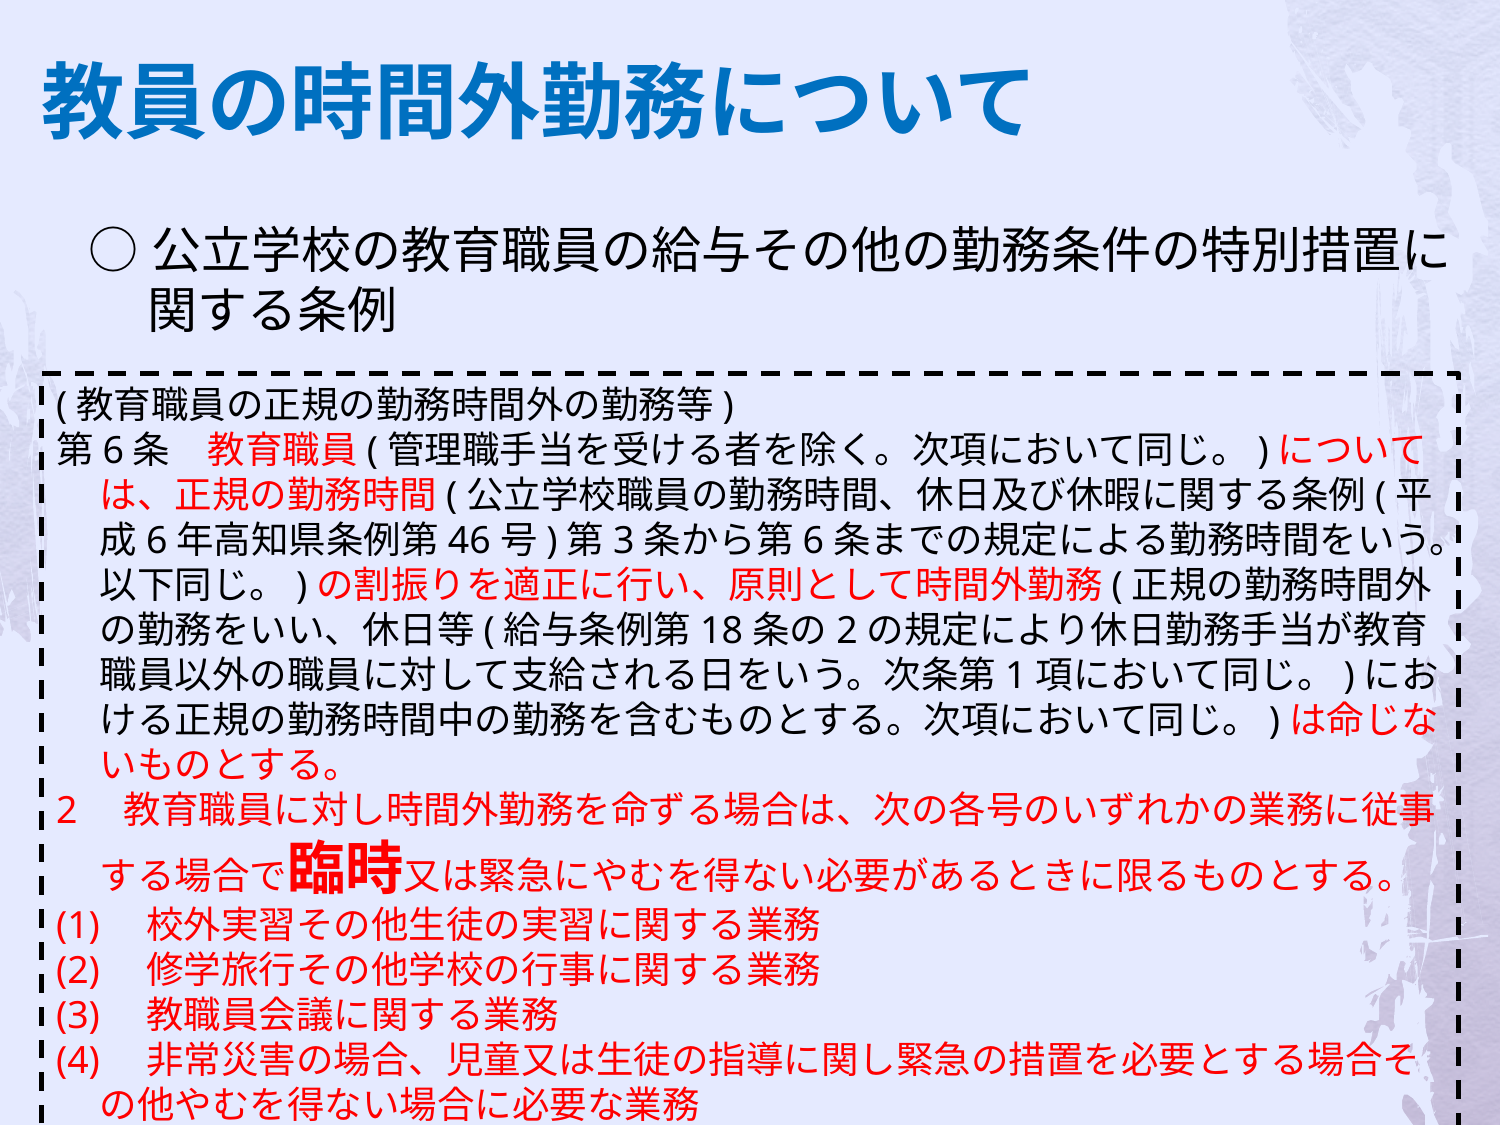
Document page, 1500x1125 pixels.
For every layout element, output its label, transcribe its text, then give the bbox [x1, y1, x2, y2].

text_box 教員の時間外勤務について [41, 45, 1392, 149]
text_box ○公立学校の教育職員の給与その他の勤務条件の特別措置に関する条例 [74, 210, 1480, 346]
text_box (教育職員の正規の勤務時間外の勤務等) 第6条 教育職員(管理職手当を受ける者を除く。次項において同じ。)については、正規の勤務時間(公立学校職員の勤務時間、休日及び休暇に関する条例(平成6年高知県条例第46号)第3条から第6条までの規定による勤務時間をいう。以下同じ。)の割振りを適正に行い、原則として時間外勤務(正規の勤務時間外の勤務をいい、休日等(給与条例第18条の2の規定により休日勤務手当が教育職員以外の職員に対して支給される日をいう。次条第1項において同じ。)における正規の勤務時間中の勤務を含むものとする。次項において同じ。)は命じないものとする。 2 教育職員に対し時間外勤務を命ずる場合は、次の各号のいずれかの業務に従事する場合で臨時又は緊急にやむを得ない必要があるときに限るものとする。 (1) 校外実習その他生徒の実習に関する業務 (2) 修学旅行その他学校の行事に関する業務 (3) 教職員会議に関する業務 (4) 非常災害の場合、児童又は生徒の指導に関し緊急の措置を必要とする場合その他やむを得ない場合に必要な業務 [41, 373, 1459, 1125]
